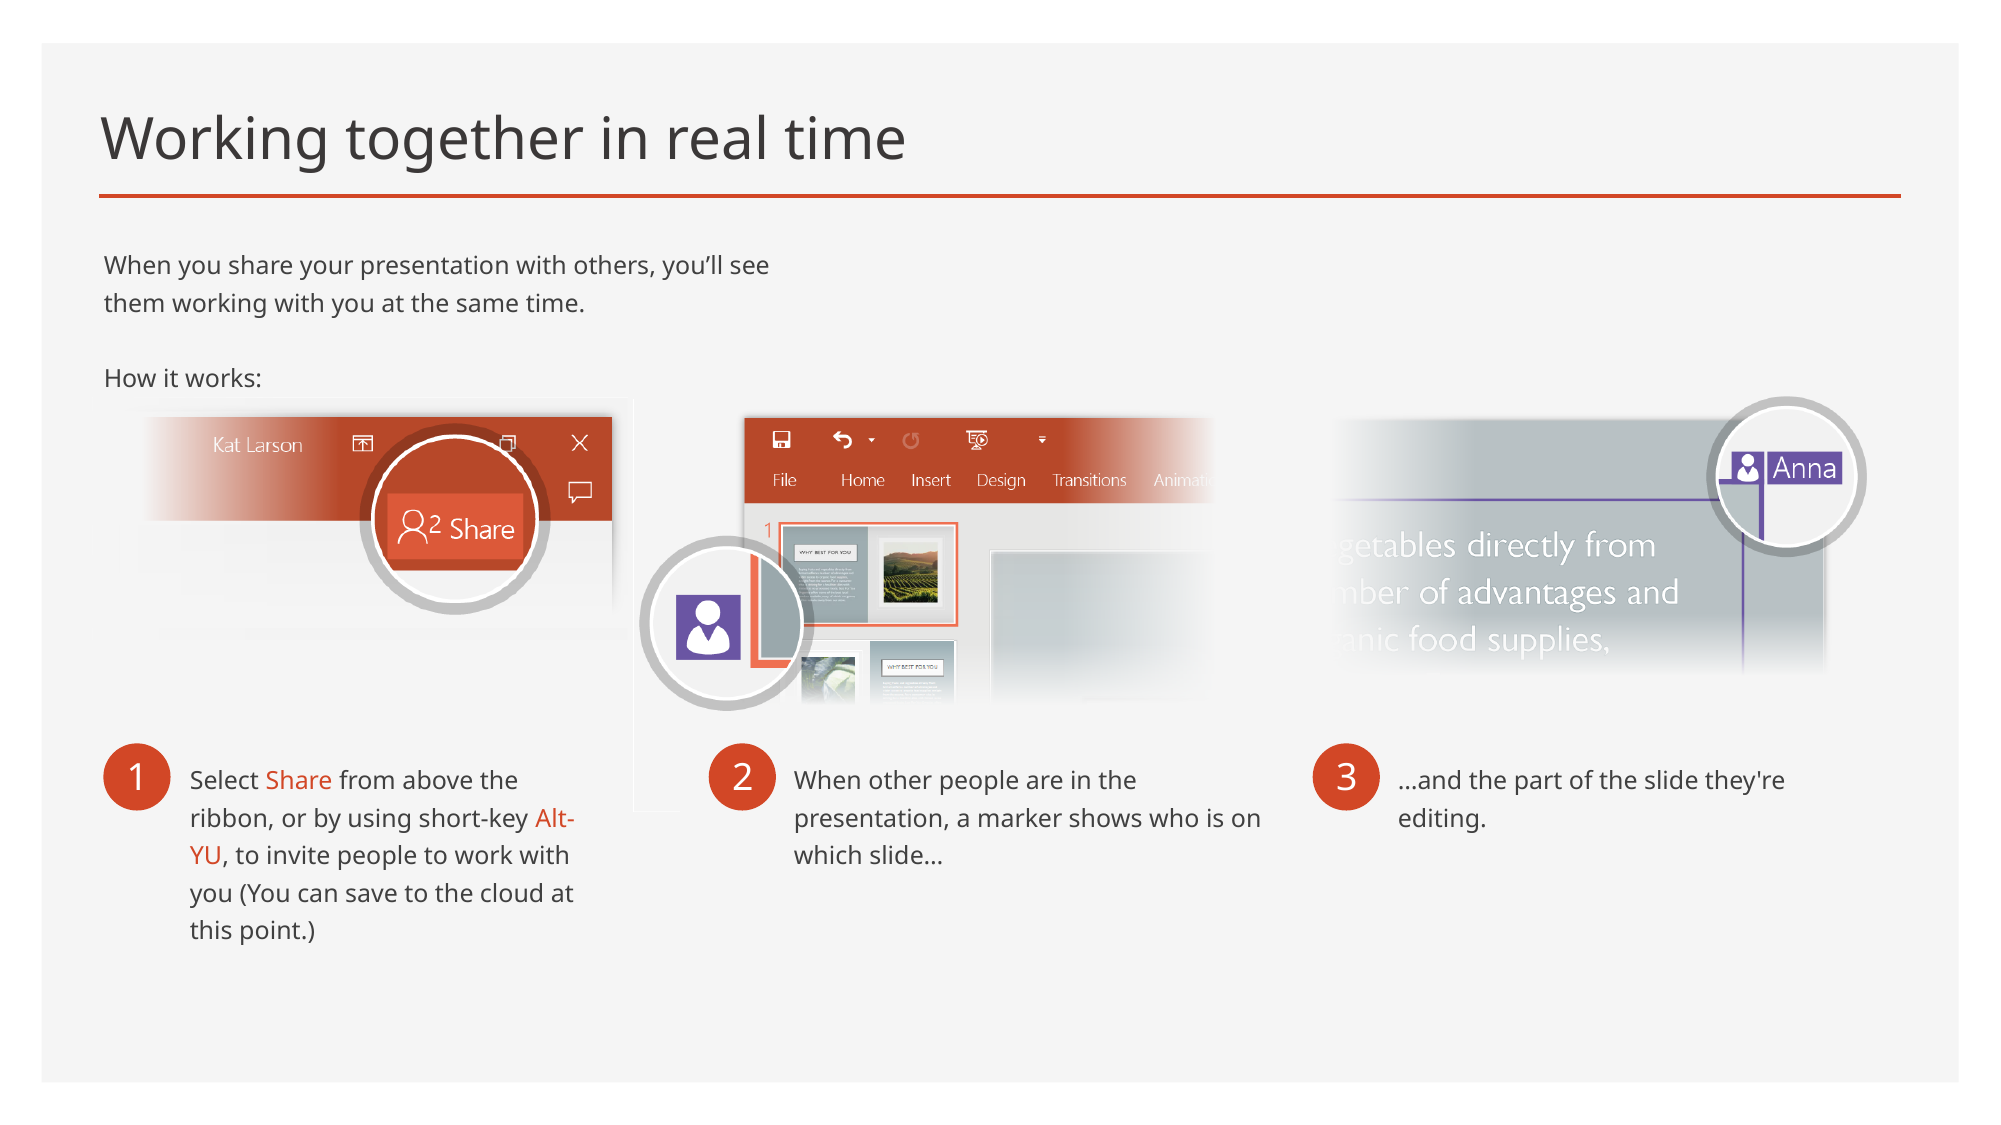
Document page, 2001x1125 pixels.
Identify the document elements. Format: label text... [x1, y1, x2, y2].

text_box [91, 743, 184, 811]
picture [92, 397, 628, 640]
text_box When other people are in the presentation, a marker shows who is on which slide… [778, 749, 1289, 968]
picture [1295, 385, 1881, 764]
text_box Select Share from above the ribbon, or by using short-key Alt-YU, to invite people to work with you (You can save to the cloud at this point.) [174, 750, 618, 913]
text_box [1300, 743, 1393, 811]
list When you share your presentation with others, you’ll see them working with you at the same time. How it works: [88, 234, 813, 888]
title Working together in real time [85, 73, 1214, 179]
picture [633, 399, 1264, 812]
text_box …and the part of the slide they're editing. [1382, 764, 1819, 865]
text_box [696, 743, 789, 811]
